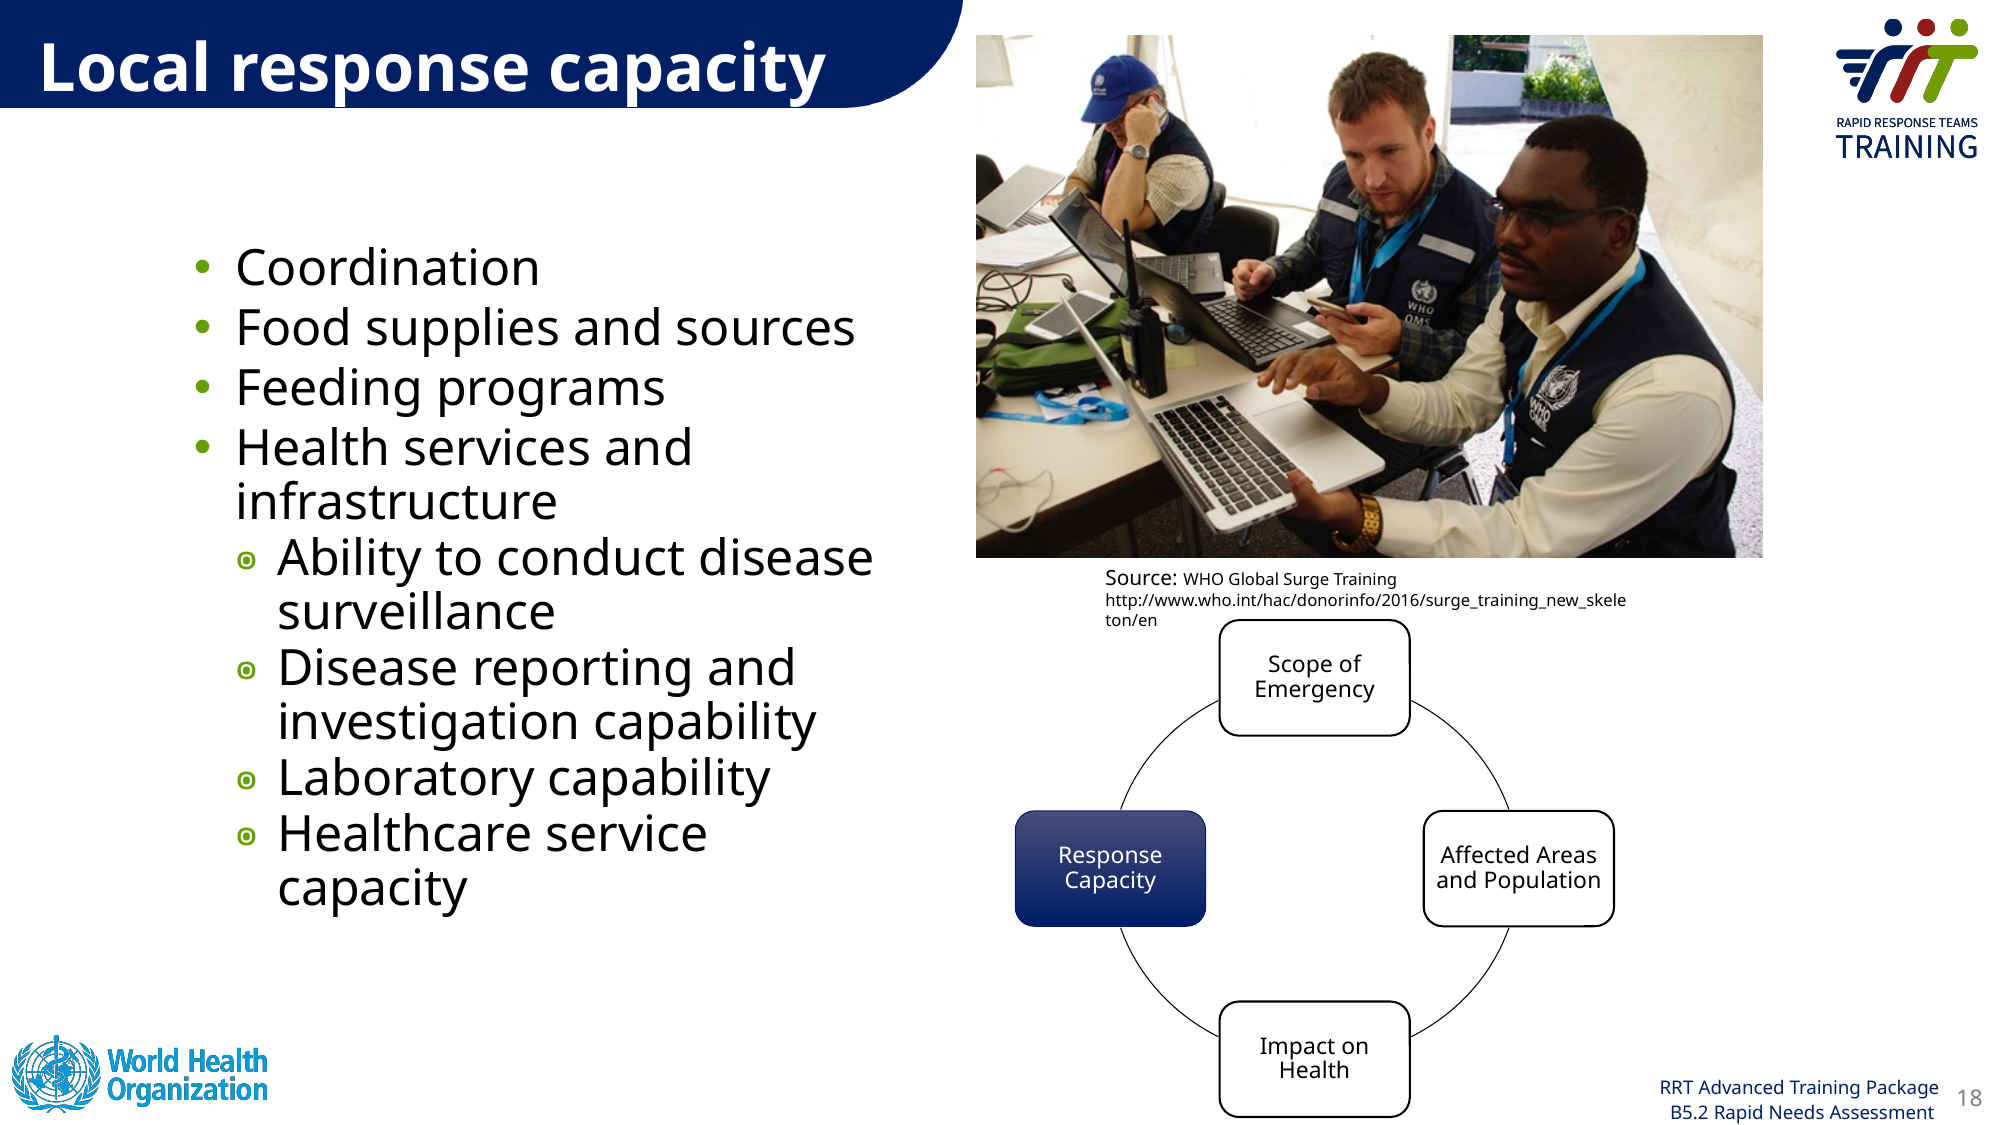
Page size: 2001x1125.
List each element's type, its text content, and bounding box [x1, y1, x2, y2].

picture [71, 1053, 90, 1091]
picture [30, 1083, 37, 1091]
picture [1835, 19, 1978, 167]
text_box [1015, 619, 1615, 1118]
picture [36, 1088, 78, 1105]
picture [34, 1054, 43, 1078]
picture [46, 1056, 54, 1062]
picture [975, 34, 1763, 559]
picture [12, 1083, 48, 1113]
picture [0, 0, 964, 108]
text_box Local response capacity [31, 7, 905, 132]
picture [50, 1108, 62, 1113]
list Coordination Food supplies and sources Feeding programs Health services and infrastructure Ability to conduct disease surveillance Disease reporting and investigation capability Laboratory capability Healthcare service capacity [185, 233, 896, 892]
picture [12, 1035, 54, 1068]
picture [24, 1054, 36, 1087]
picture [22, 1062, 26, 1077]
text_box Source: WHO Global Surge Training http://www.who.int/hac/donorinfo/2016/surge_training_new_skeleton/en [1098, 559, 1641, 637]
picture [40, 1062, 47, 1070]
picture [59, 1035, 267, 1113]
